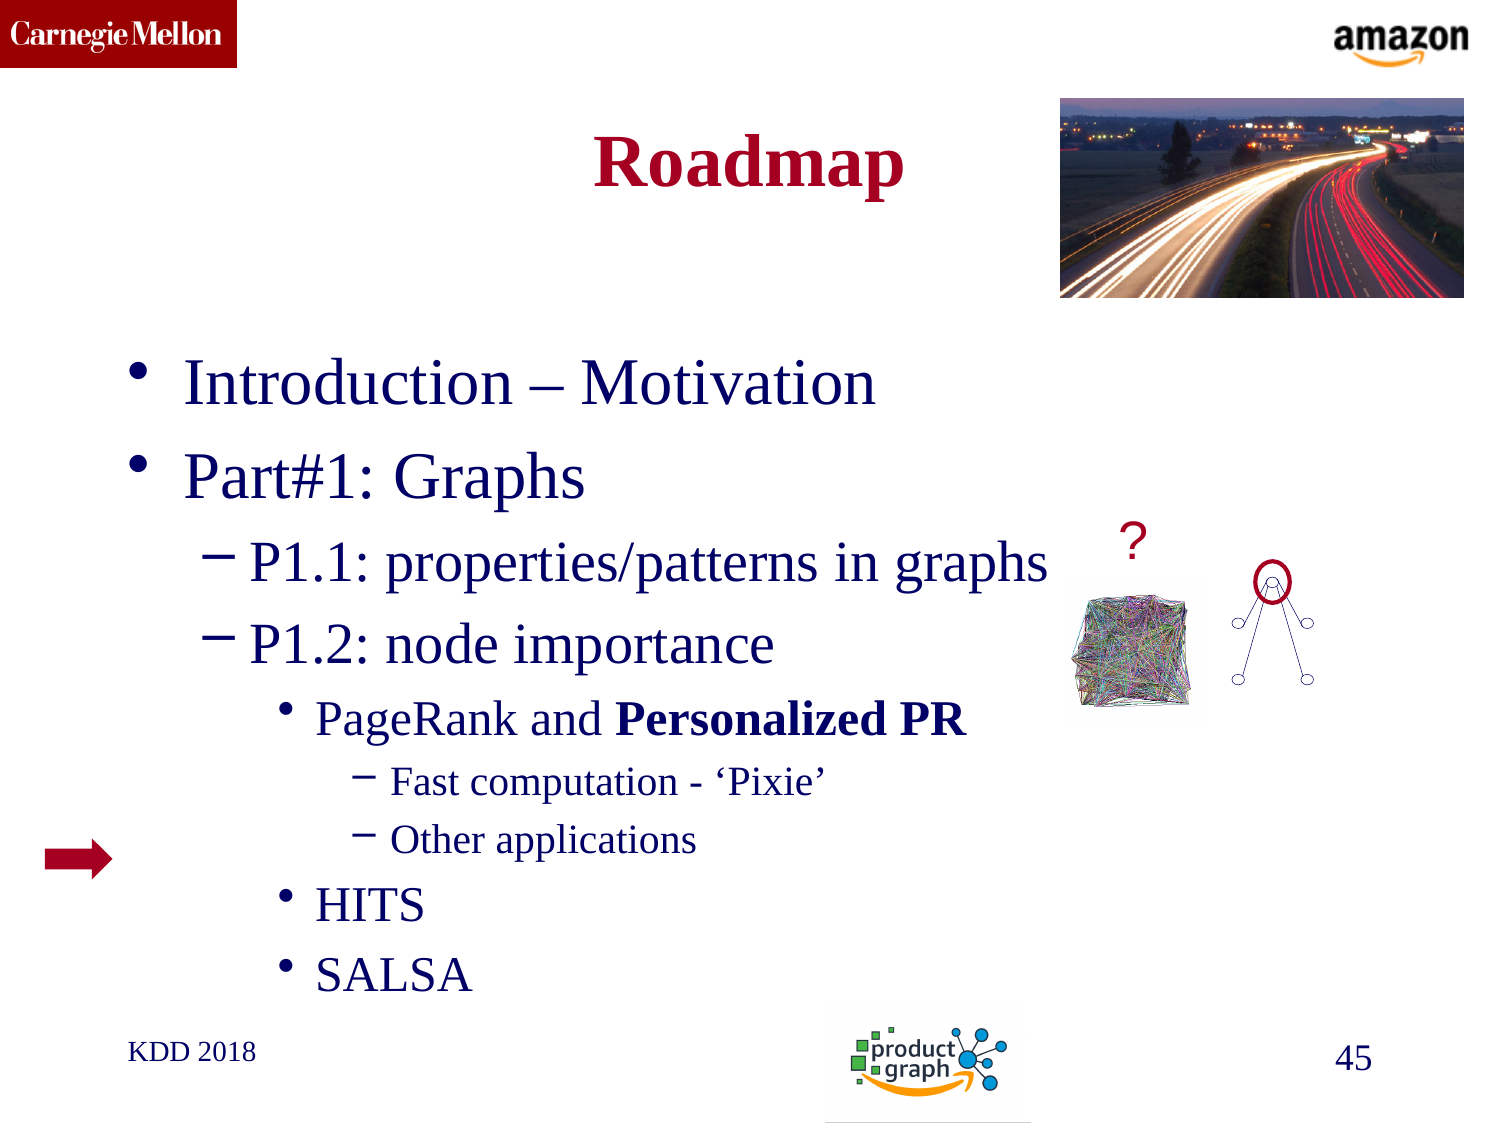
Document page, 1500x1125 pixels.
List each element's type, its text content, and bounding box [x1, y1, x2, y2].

text_box [1256, 561, 1289, 575]
slide_number 45 [1074, 1024, 1388, 1101]
text_box ? [1103, 497, 1164, 574]
title Roadmap [112, 99, 1058, 213]
text_box [44, 838, 113, 880]
picture [0, 0, 237, 68]
picture [1063, 576, 1202, 729]
picture [1060, 98, 1464, 299]
slide_number KDD 2018 [112, 1024, 426, 1101]
picture [1322, 4, 1484, 88]
list Introduction – Motivation Part#1: Graphs P1.1: properties/patterns in graphs P1.2: node importance PageRank and Personalized PR Fast computation - ‘Pixie’ Other applications HITS SALSA [112, 237, 1388, 1001]
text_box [1231, 576, 1314, 686]
